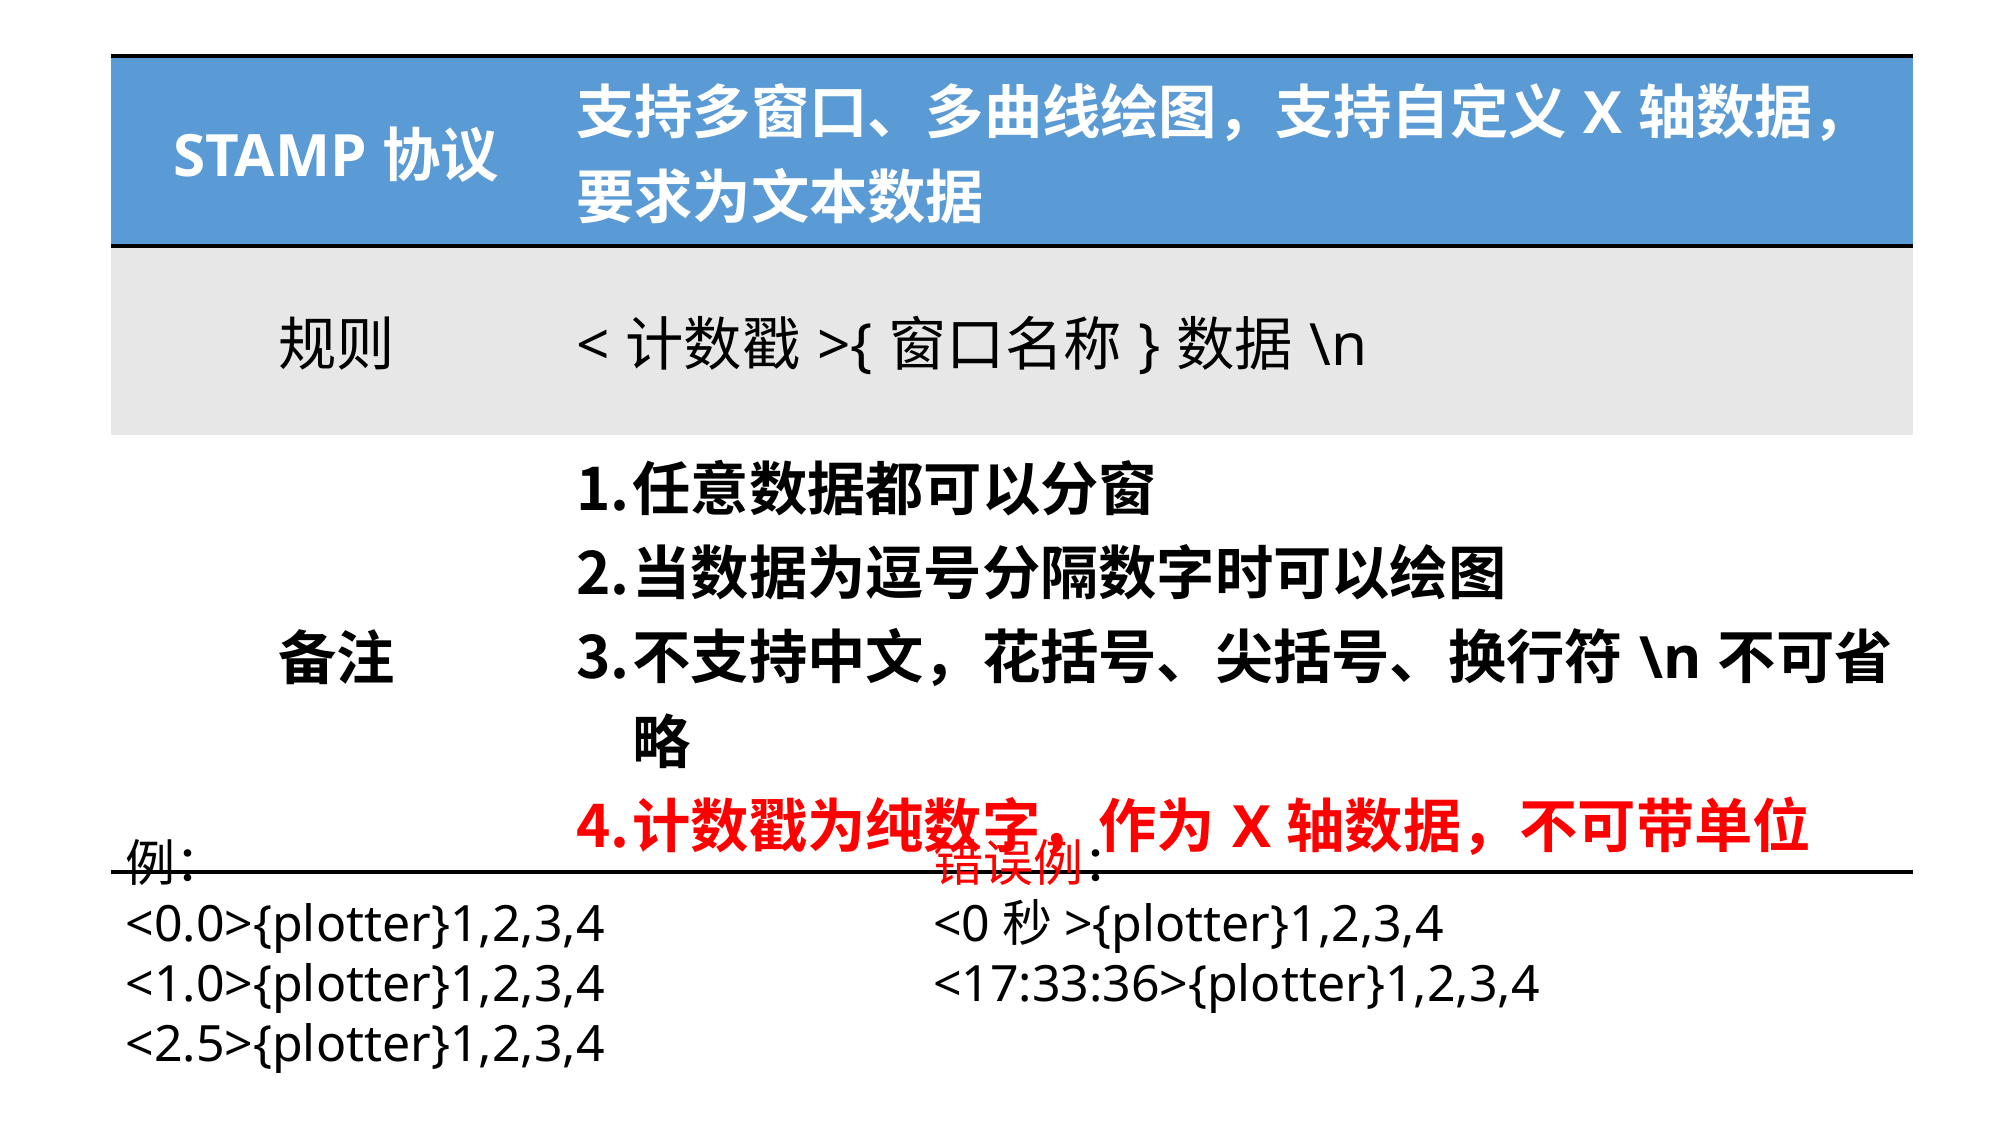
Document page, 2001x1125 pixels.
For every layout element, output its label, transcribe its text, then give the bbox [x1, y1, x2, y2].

table_header 支持多窗口、多曲线绘图，支持自定义X轴数据，要求为文本数据 [561, 58, 1913, 244]
table_cell 任意数据都可以分窗 当数据为逗号分隔数字时可以绘图 不支持中文，花括号、尖括号、换行符\n不可省略 计数戳为纯数字，作为X轴数据，不可带单位 [561, 435, 1913, 870]
text_box 例： <0.0>{plotter}1,2,3,4 <1.0>{plotter}1,2,3,4 <2.5>{plotter}1,2,3,4 [111, 824, 843, 1080]
table_cell 备注 [111, 435, 561, 824]
table_cell <计数戳>{窗口名称}数据\n [561, 248, 1913, 435]
table_header STAMP协议 [111, 58, 561, 244]
text_box 错误例： <0秒>{plotter}1,2,3,4 <17:33:36>{plotter}1,2,3,4 [918, 824, 1650, 1020]
table_cell 规则 [111, 248, 561, 435]
